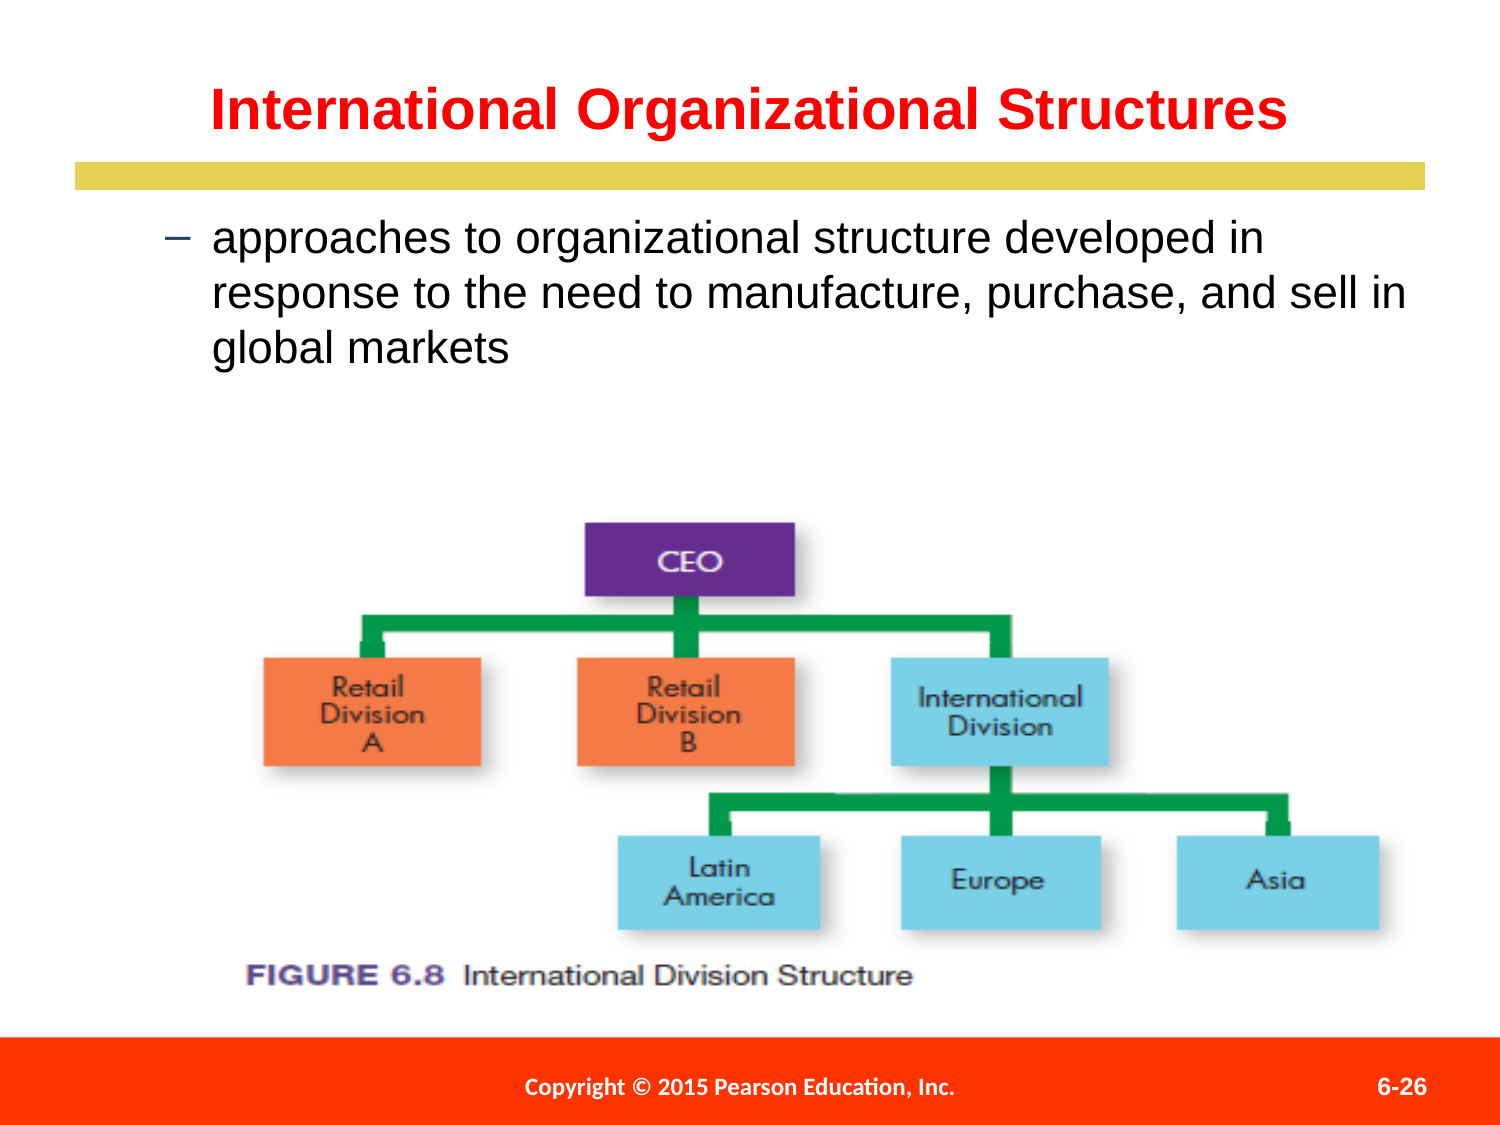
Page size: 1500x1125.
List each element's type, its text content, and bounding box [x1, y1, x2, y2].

list approaches to organizational structure developed in response to the need to manufacture, purchase, and sell in global markets [74, 199, 1426, 1006]
picture [61, 472, 1413, 1001]
title International Organizational Structures [74, 12, 1426, 199]
